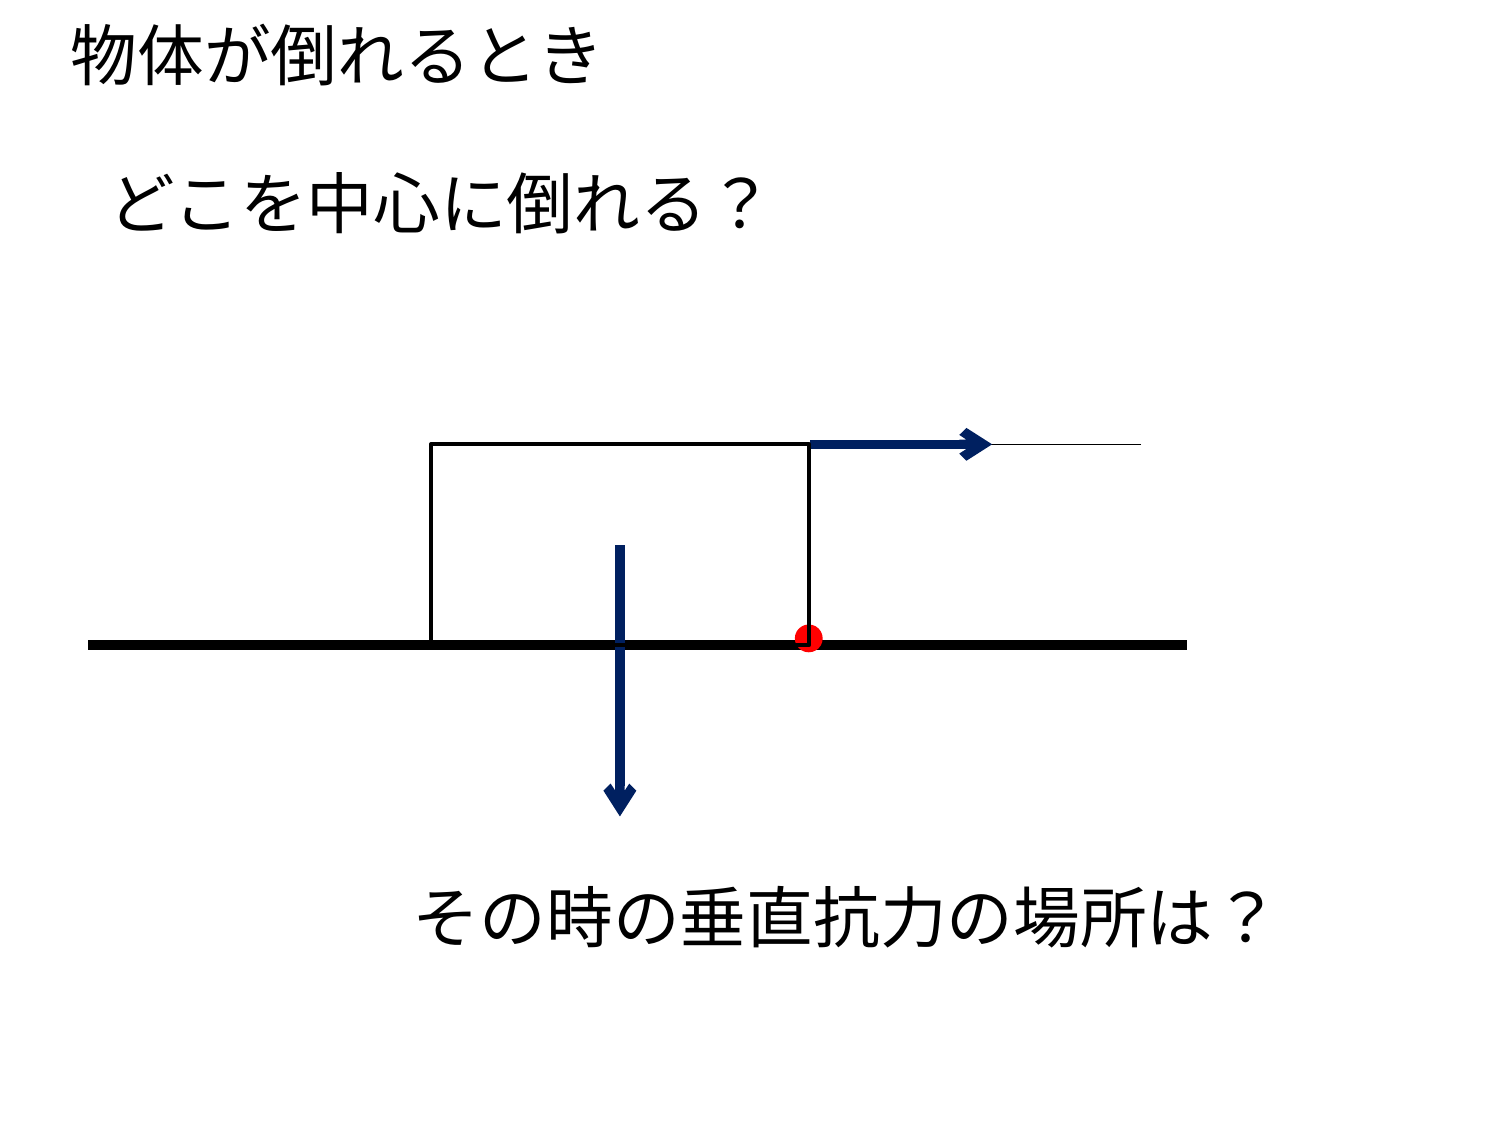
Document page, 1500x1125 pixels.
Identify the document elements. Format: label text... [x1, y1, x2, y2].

text_box どこを中心に倒れる？ [93, 154, 838, 249]
text_box その時の垂直抗力の場所は？ [398, 868, 1365, 964]
text_box 物体が倒れるとき [56, 6, 703, 101]
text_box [430, 444, 1187, 849]
